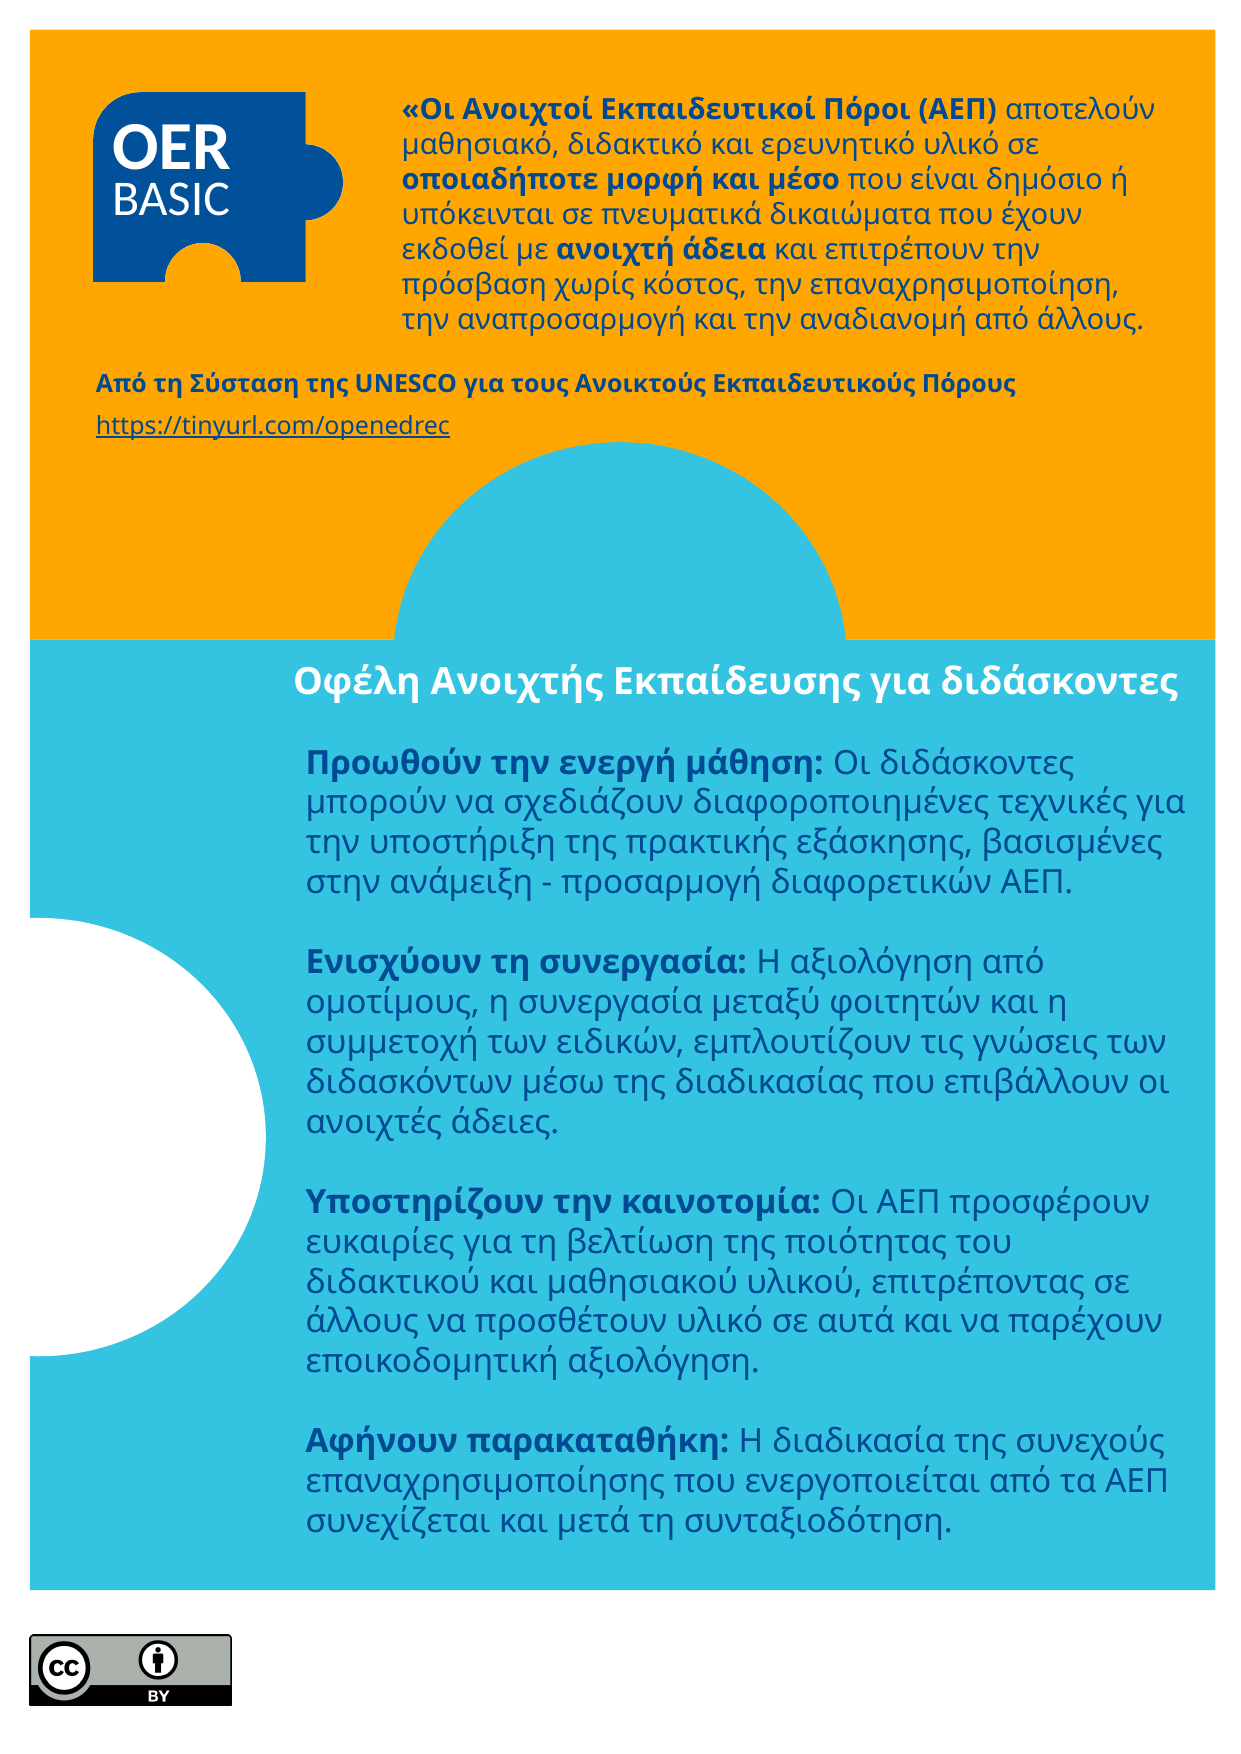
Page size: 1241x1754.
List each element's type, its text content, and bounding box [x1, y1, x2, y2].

text_box [29, 639, 1216, 1591]
text_box Προωθούν την ενεργή μάθηση: Οι διδάσκοντες μπορούν να σχεδιάζουν διαφοροποιημένες τεχνικές για την υποστήριξη της πρακτικής εξάσκησης, βασισμένες στην ανάμειξη - προσαρμογή διαφορετικών ΑΕΠ. Ενισχύουν τη συνεργασία: Η αξιολόγηση από ομοτίμους, η συνεργασία μεταξύ φοιτητών και η συμμετοχή των ειδικών, εμπλουτίζουν τις γνώσεις των διδασκόντων μέσω της διαδικασίας που επιβάλλουν οι ανοιχτές άδειες. Υποστηρίζουν την καινοτομία: Οι ΑΕΠ προσφέρουν ευκαιρίες για τη βελτίωση της ποιότητας του διδακτικού και μαθησιακού υλικού, επιτρέποντας σε άλλους να προσθέτουν υλικό σε αυτά και να παρέχουν εποικοδομητική αξιολόγηση. Αφήνουν παρακαταθήκη: Η διαδικασία της συνεχούς επαναχρησιμοποίησης που ενεργοποιείται από τα ΑΕΠ συνεχίζεται και μετά τη συνταξιοδότηση. [290, 725, 1209, 1555]
text_box [0, 917, 266, 1357]
text_box «Οι Ανοιχτοί Εκπαιδευτικοί Πόροι (ΑΕΠ) αποτελούν μαθησιακό, διδακτικό και ερευνητικό υλικό σε οποιαδήποτε μορφή και μέσο που είναι δημόσιο ή υπόκεινται σε πνευματικά δικαιώματα που έχουν εκδοθεί με ανοιχτή άδεια και επιτρέπουν την πρόσβαση χωρίς κόστος, την επαναχρησιμοποίηση, την αναπροσαρμογή και την αναδιανομή από άλλους. [386, 75, 1175, 350]
picture [93, 92, 343, 282]
picture [29, 1634, 233, 1706]
text_box [393, 453, 847, 642]
text_box Από τη Σύσταση της UNESCO για τους Ανοικτούς Εκπαιδευτικούς Πόρους https://tinyurl.com/openedrec [80, 365, 1241, 453]
text_box [29, 29, 1216, 639]
text_box Οφέλη Ανοιχτής Εκπαίδευσης για διδάσκοντες [278, 642, 1196, 768]
